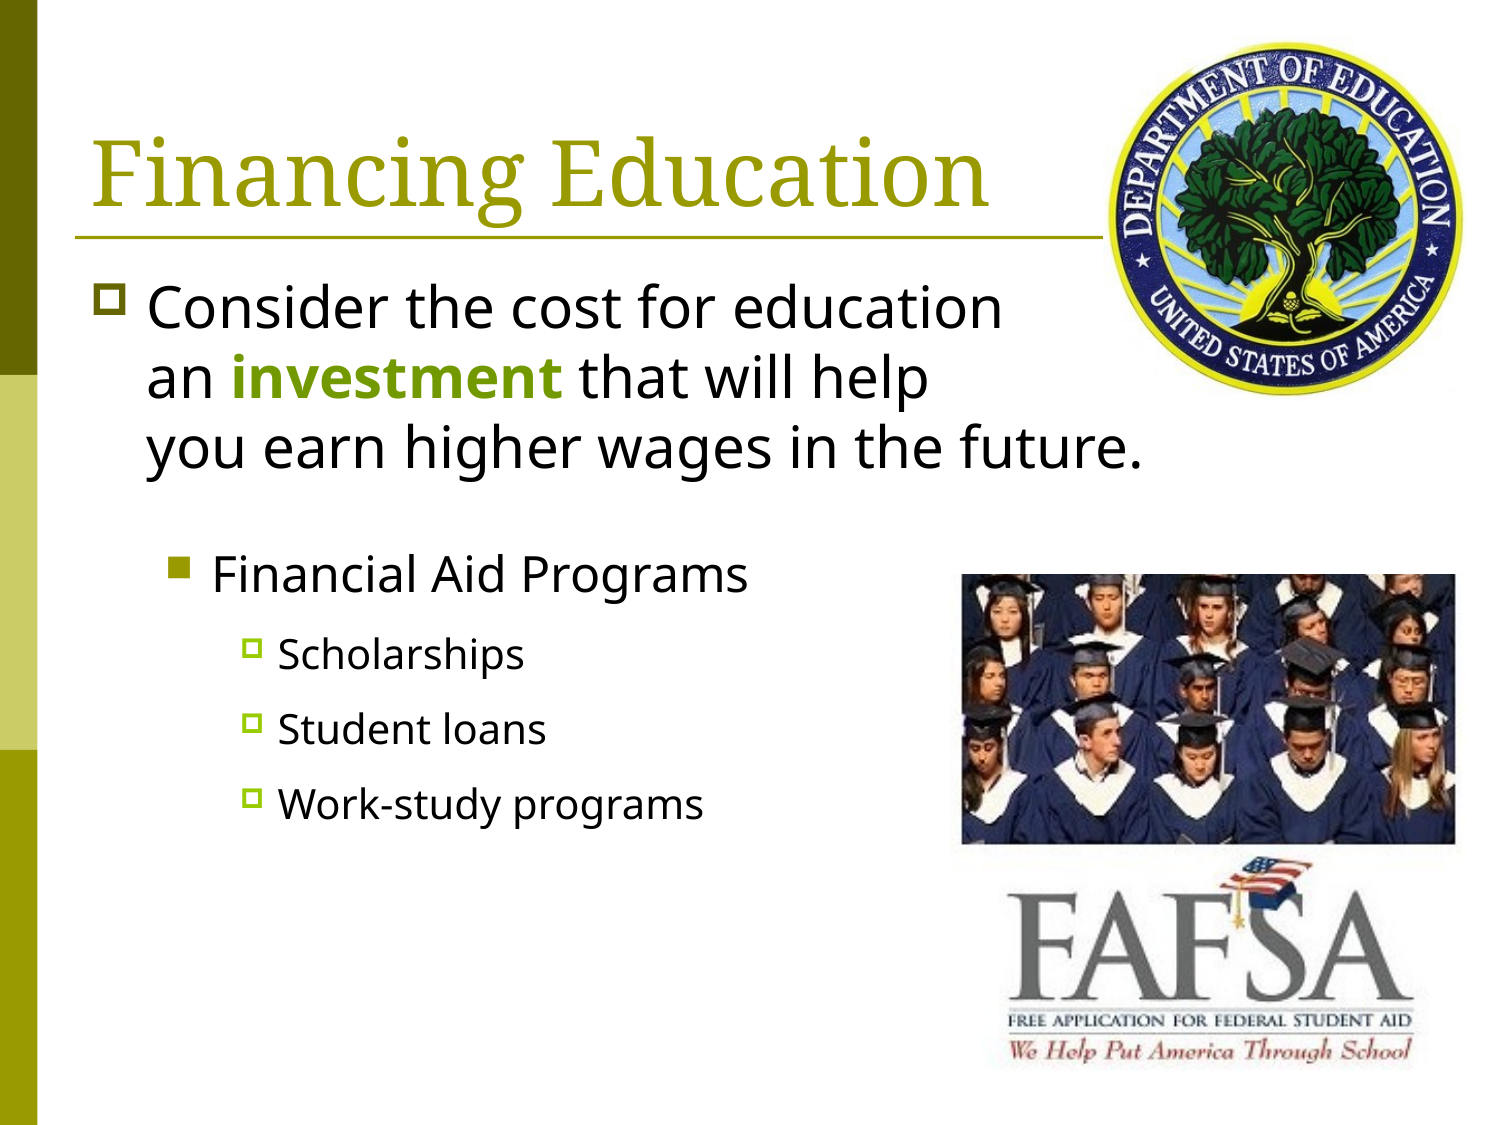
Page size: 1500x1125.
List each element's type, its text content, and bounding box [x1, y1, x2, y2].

title Financing Education [74, 45, 1097, 233]
list Consider the cost for education an investment that will help you earn higher wages in the future. Financial Aid Programs Scholarships Student loans Work-study programs [74, 262, 1426, 1006]
picture [949, 574, 1466, 1093]
picture [1102, 35, 1466, 402]
